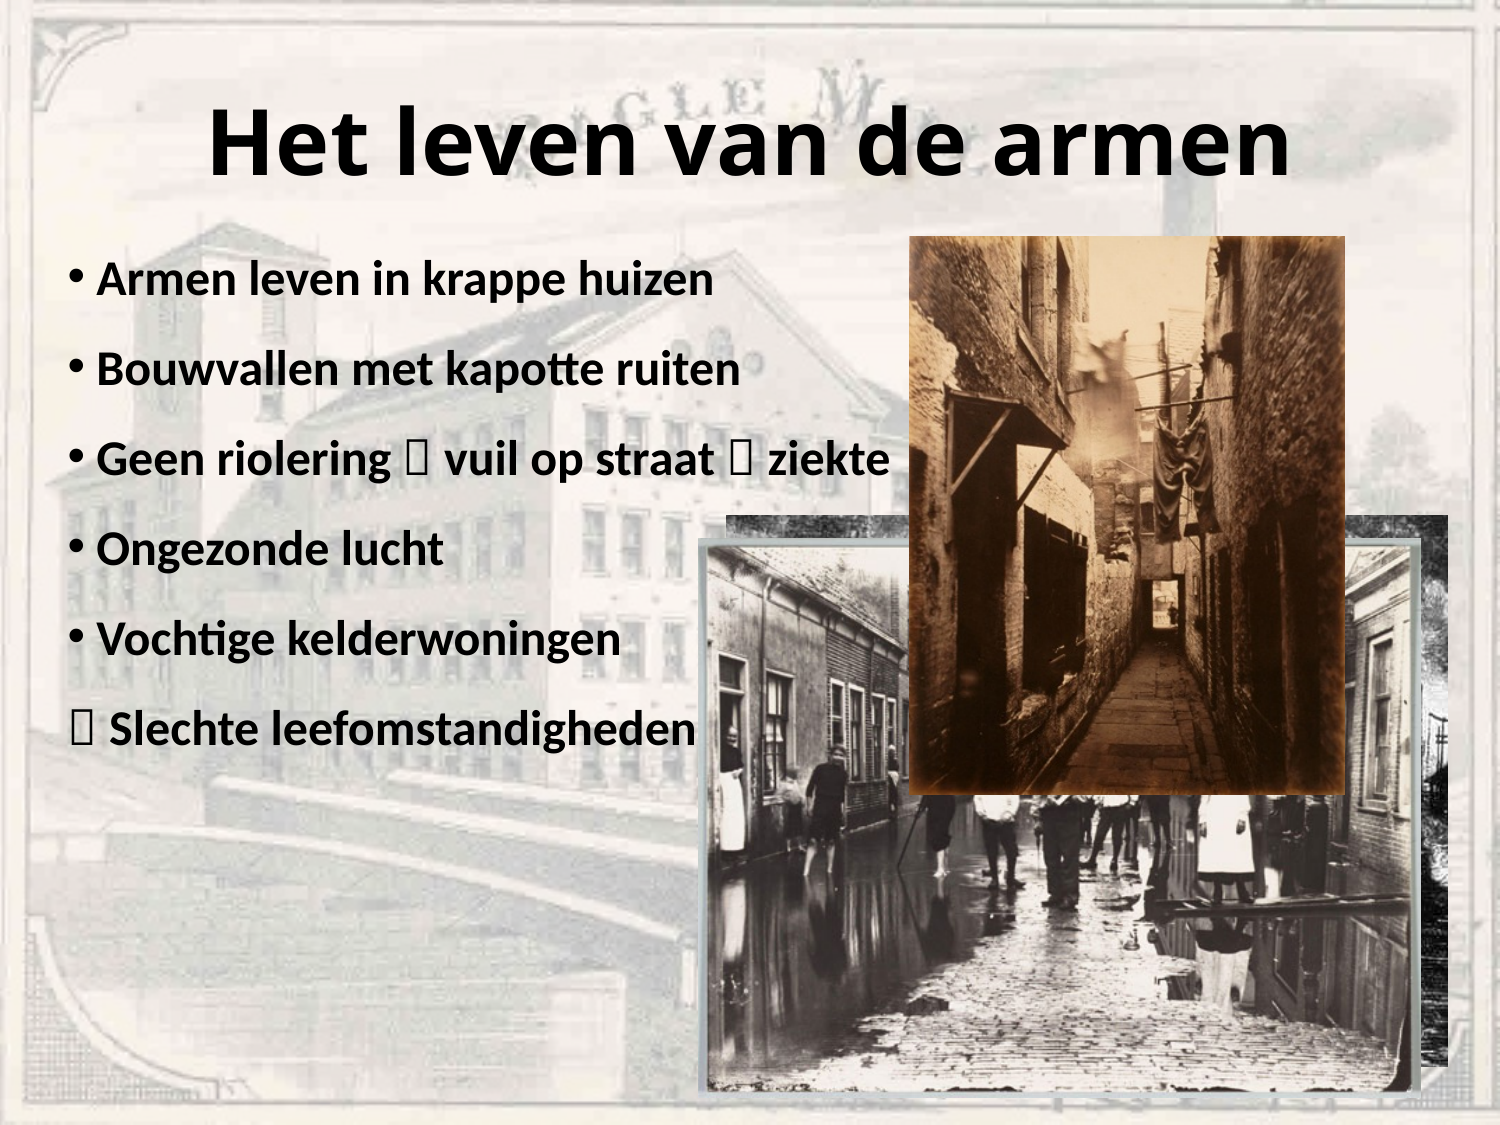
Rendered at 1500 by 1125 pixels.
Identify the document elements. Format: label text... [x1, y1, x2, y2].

text_box Armen leven in krappe huizen Bouwvallen met kapotte ruiten Geen riolering  vuil op straat  ziekte Ongezonde lucht Vochtige kelderwoningen  Slechte leefomstandigheden [53, 208, 1176, 853]
picture [726, 236, 1449, 1067]
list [698, 538, 1421, 1098]
title Het leven van de armen [75, 45, 1425, 233]
